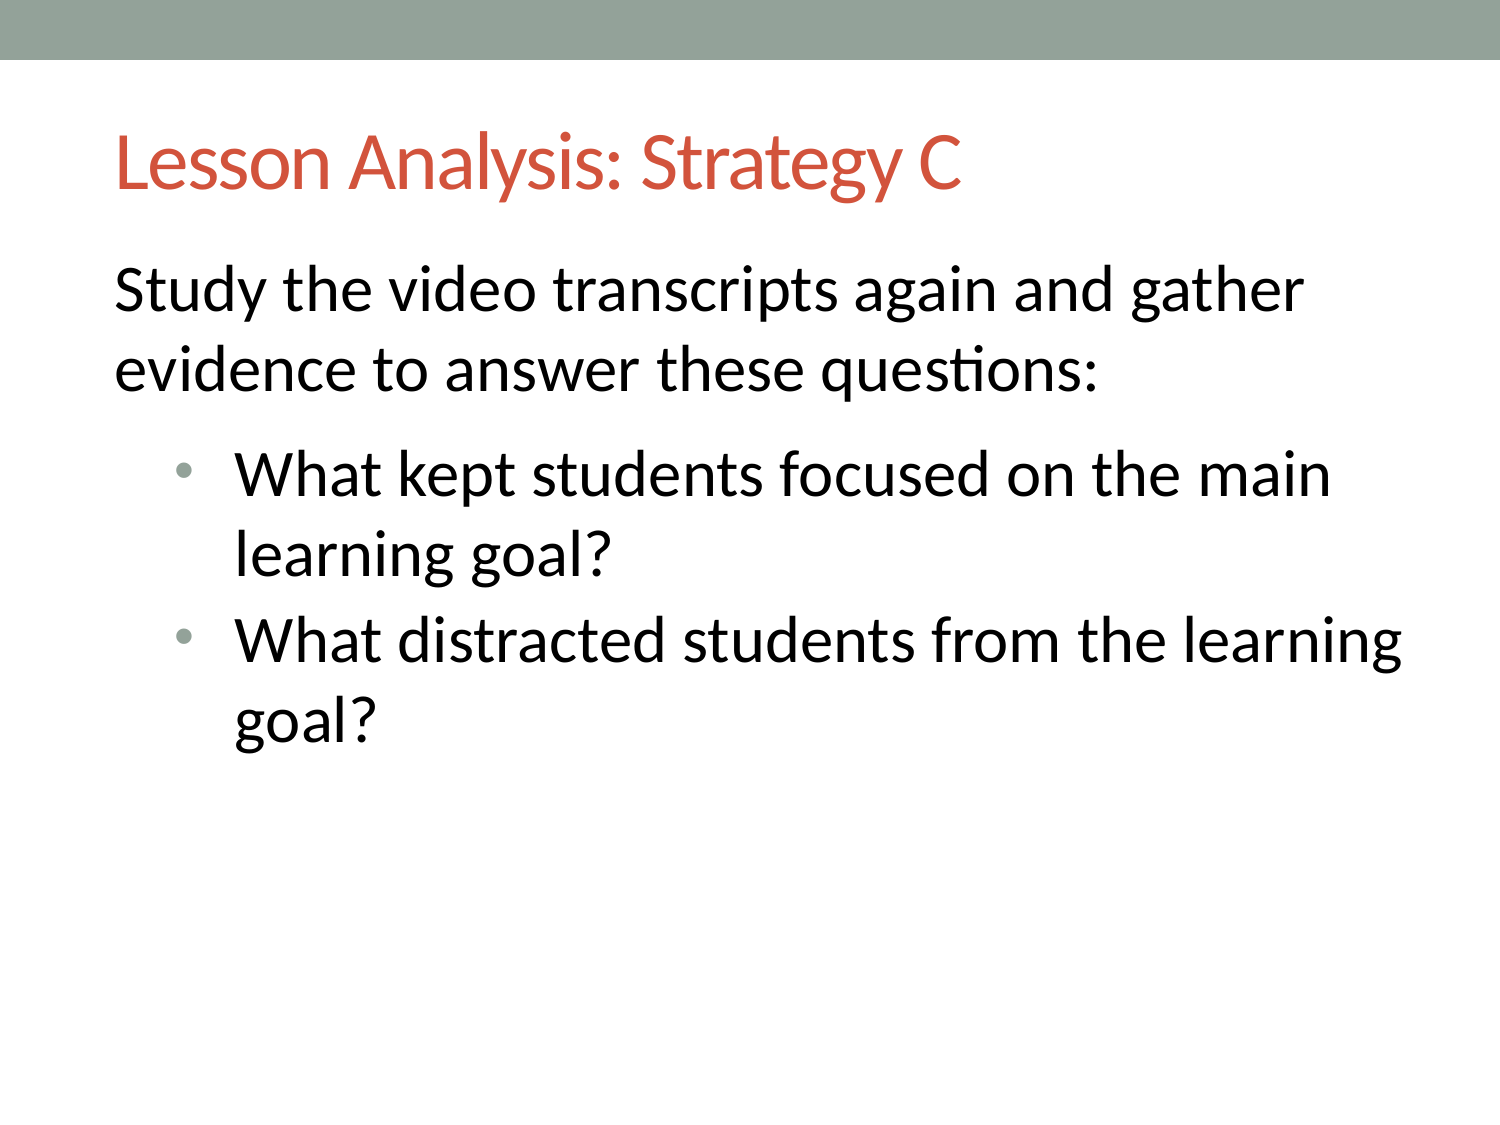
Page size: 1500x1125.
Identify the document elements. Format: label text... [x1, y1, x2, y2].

title Lesson Analysis: Strategy C [99, 87, 1425, 225]
list Study the video transcripts again and gather evidence to answer these questions: What kept students focused on the main learning goal? What distracted students from the learning goal? [99, 237, 1463, 1088]
